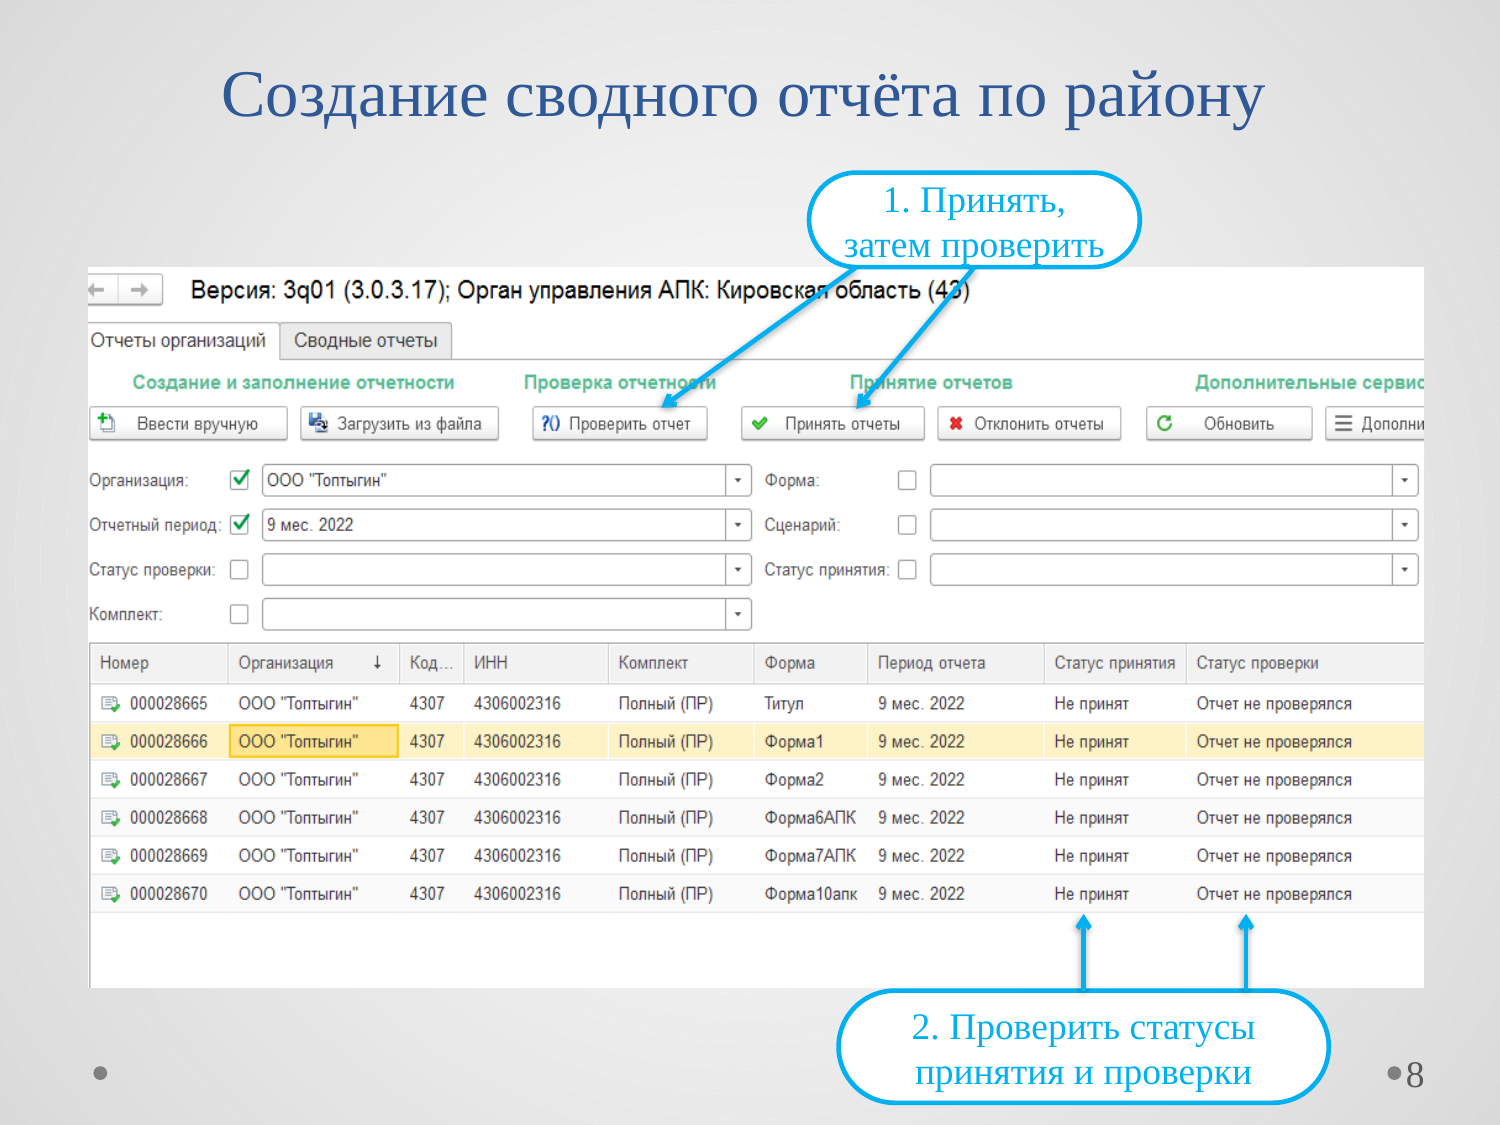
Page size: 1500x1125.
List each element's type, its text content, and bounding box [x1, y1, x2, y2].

text_box Создание сводного отчёта по району [159, 54, 1329, 138]
slide_number 8 [1401, 1042, 1494, 1103]
picture [88, 266, 1424, 988]
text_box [661, 172, 1141, 410]
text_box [838, 913, 1330, 1104]
